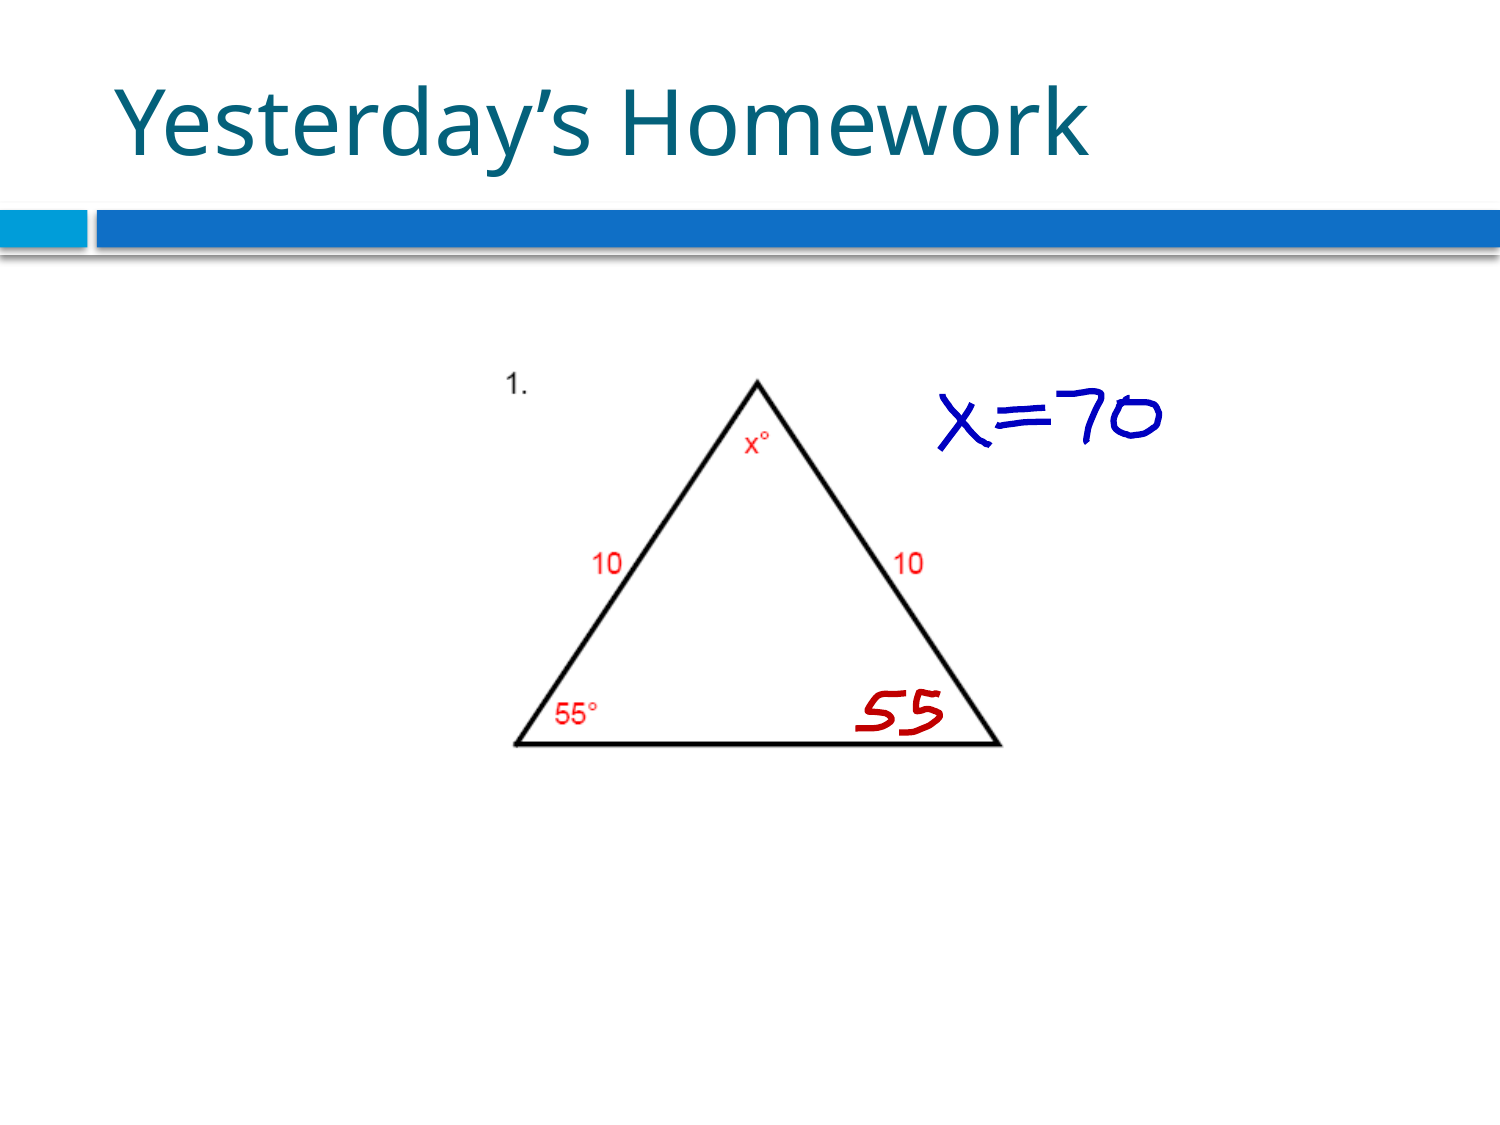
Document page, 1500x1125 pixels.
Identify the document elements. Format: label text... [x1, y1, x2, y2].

title Yesterday’s Homework [99, 37, 1438, 200]
text_box [1112, 397, 1160, 437]
picture [471, 333, 1029, 792]
text_box [1034, 406, 1046, 410]
text_box [1056, 390, 1103, 444]
